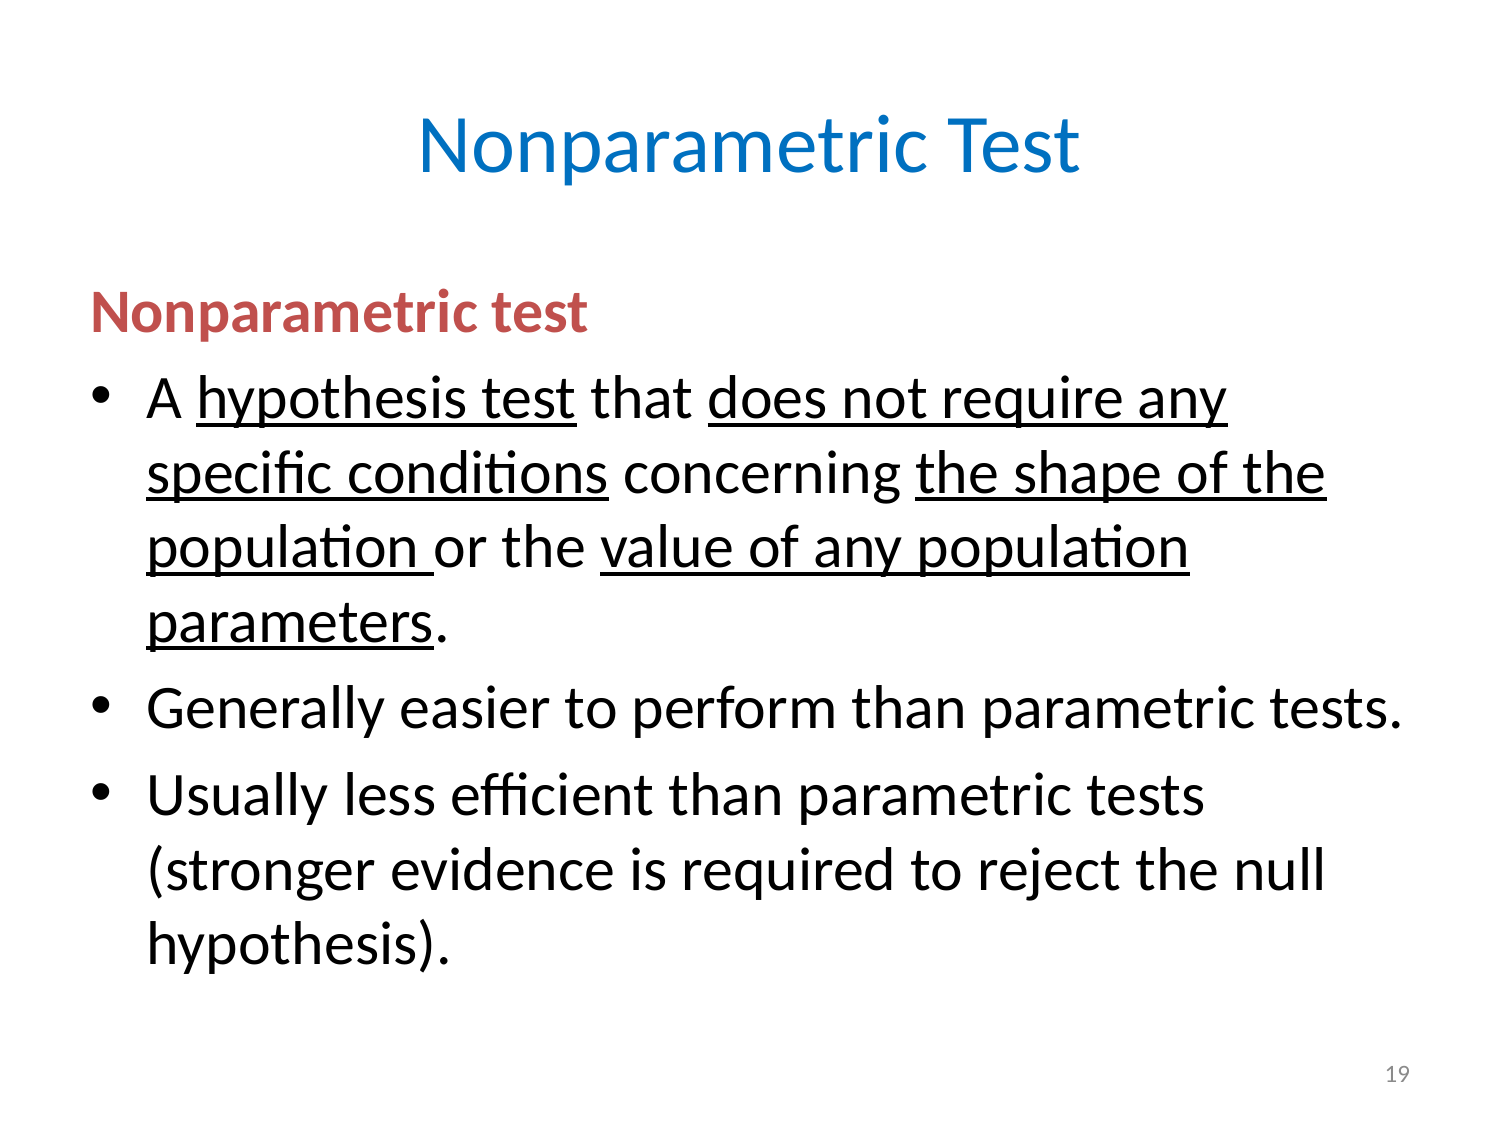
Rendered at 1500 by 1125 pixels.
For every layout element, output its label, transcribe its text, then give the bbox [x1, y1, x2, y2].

slide_number 19 [1074, 1042, 1425, 1103]
list Nonparametric test A hypothesis test that does not require any specific conditions concerning the shape of the population or the value of any population parameters. Generally easier to perform than parametric tests. Usually less efficient than parametric tests (stronger evidence is required to reject the null hypothesis). [75, 262, 1425, 1005]
title Nonparametric Test [75, 45, 1425, 233]
